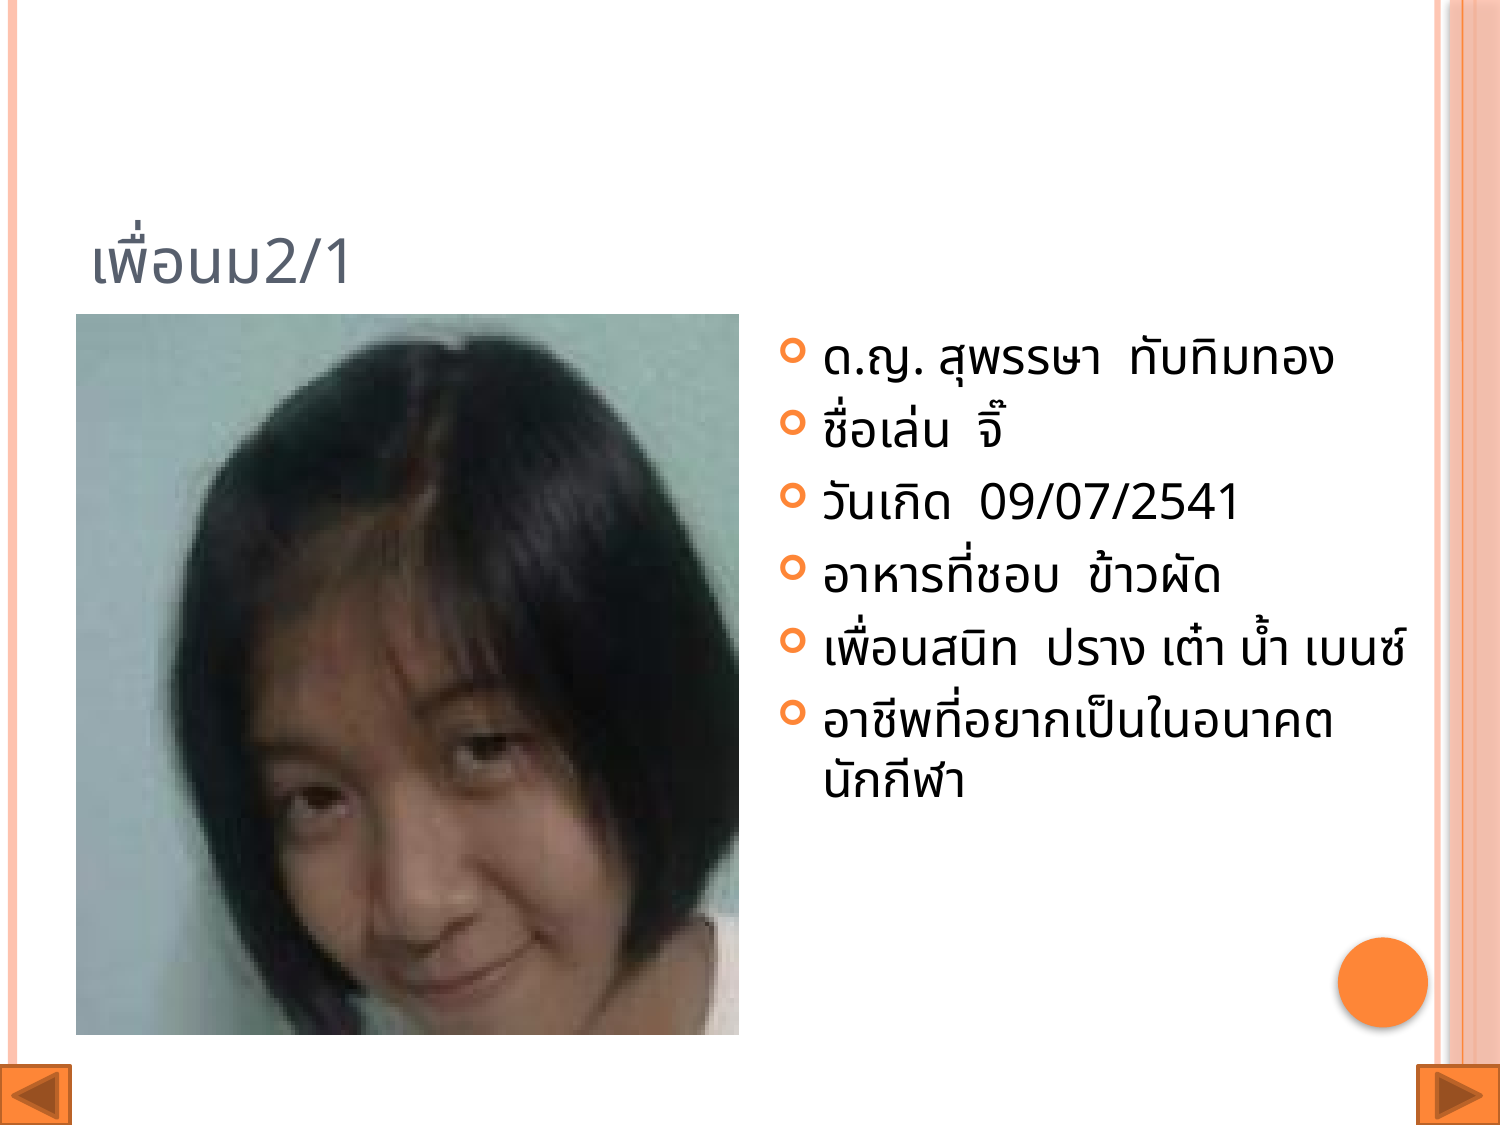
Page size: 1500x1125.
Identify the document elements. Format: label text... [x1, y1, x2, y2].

picture [76, 313, 739, 1036]
text_box [1416, 1064, 1500, 1125]
title เพื่อนม2/1 [75, 115, 1425, 304]
list ด.ญ. สุพรรษา ทับทิมทอง ชื่อเล่น จิ๊ วันเกิด 09/07/2541 อาหารที่ชอบ ข้าวผัด เพื่อนสนิท ปราง เต๋า น้ำ เบนซ์ อาชีพที่อยากเป็นในอนาคต นักกีฬา [762, 317, 1425, 1038]
text_box [0, 1064, 72, 1125]
